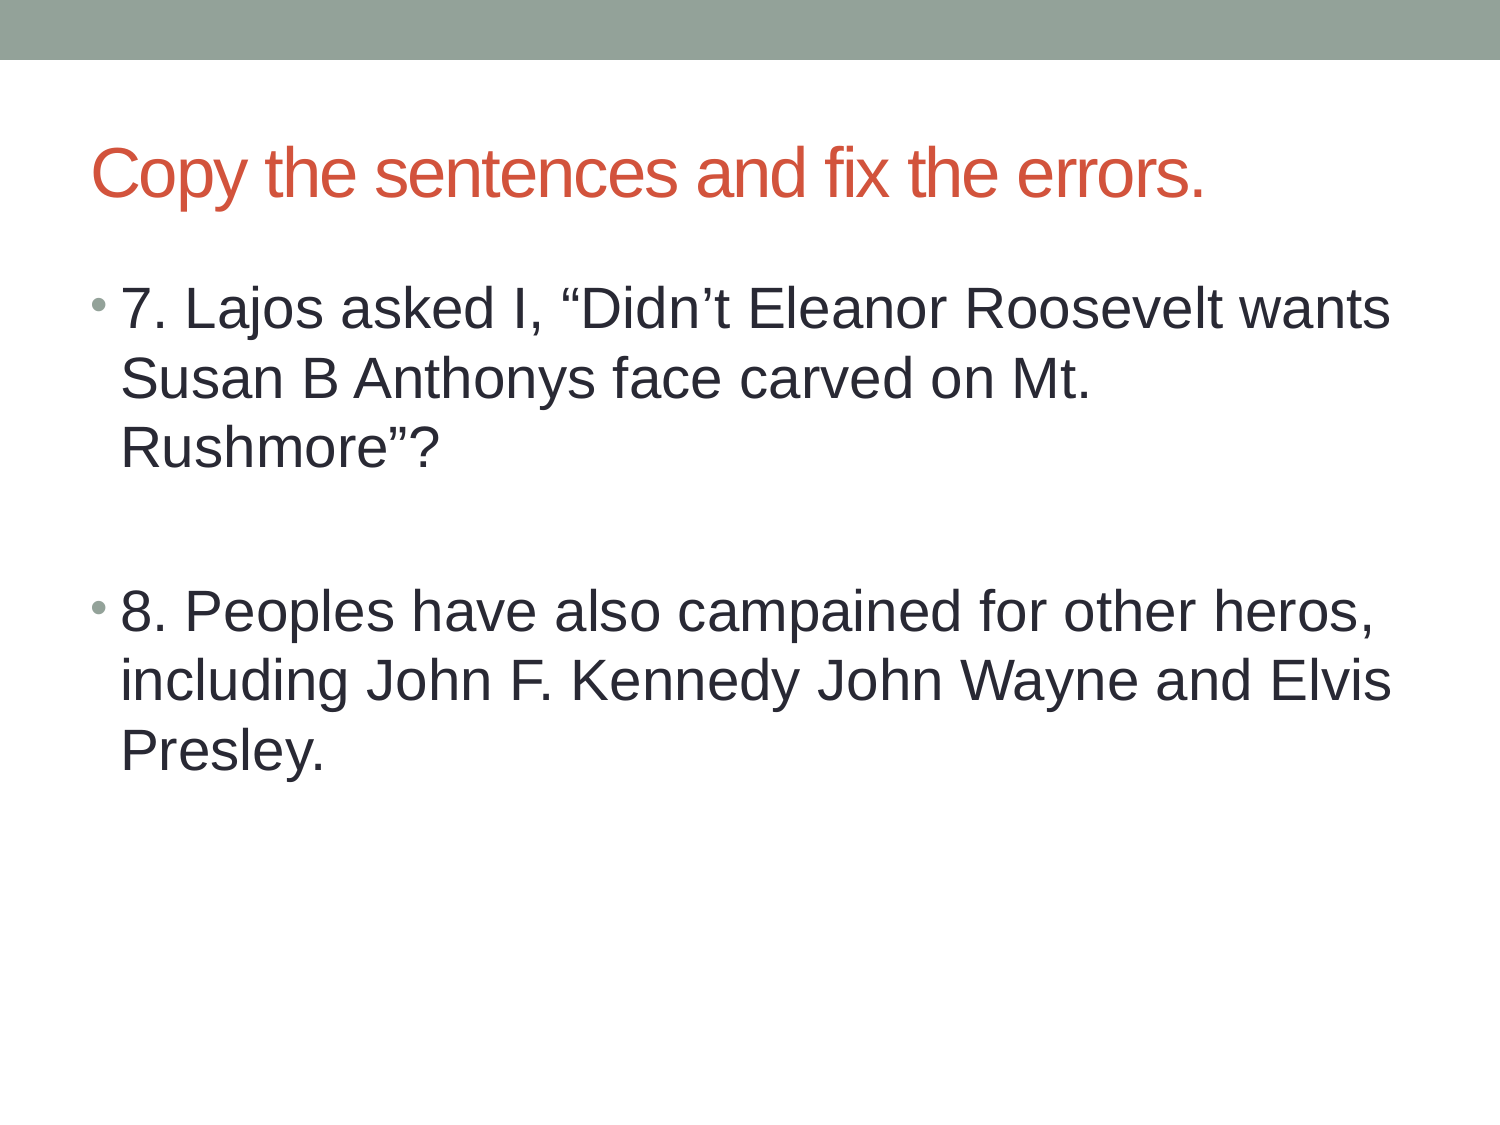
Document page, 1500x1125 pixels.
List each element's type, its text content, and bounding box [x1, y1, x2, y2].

title Copy the sentences and fix the errors. [75, 87, 1425, 250]
list 7. Lajos asked I, “Didn’t Eleanor Roosevelt wants Susan B Anthonys face carved on Mt. Rushmore”? 8. Peoples have also campained for other heros, including John F. Kennedy John Wayne and Elvis Presley. [75, 262, 1425, 1063]
